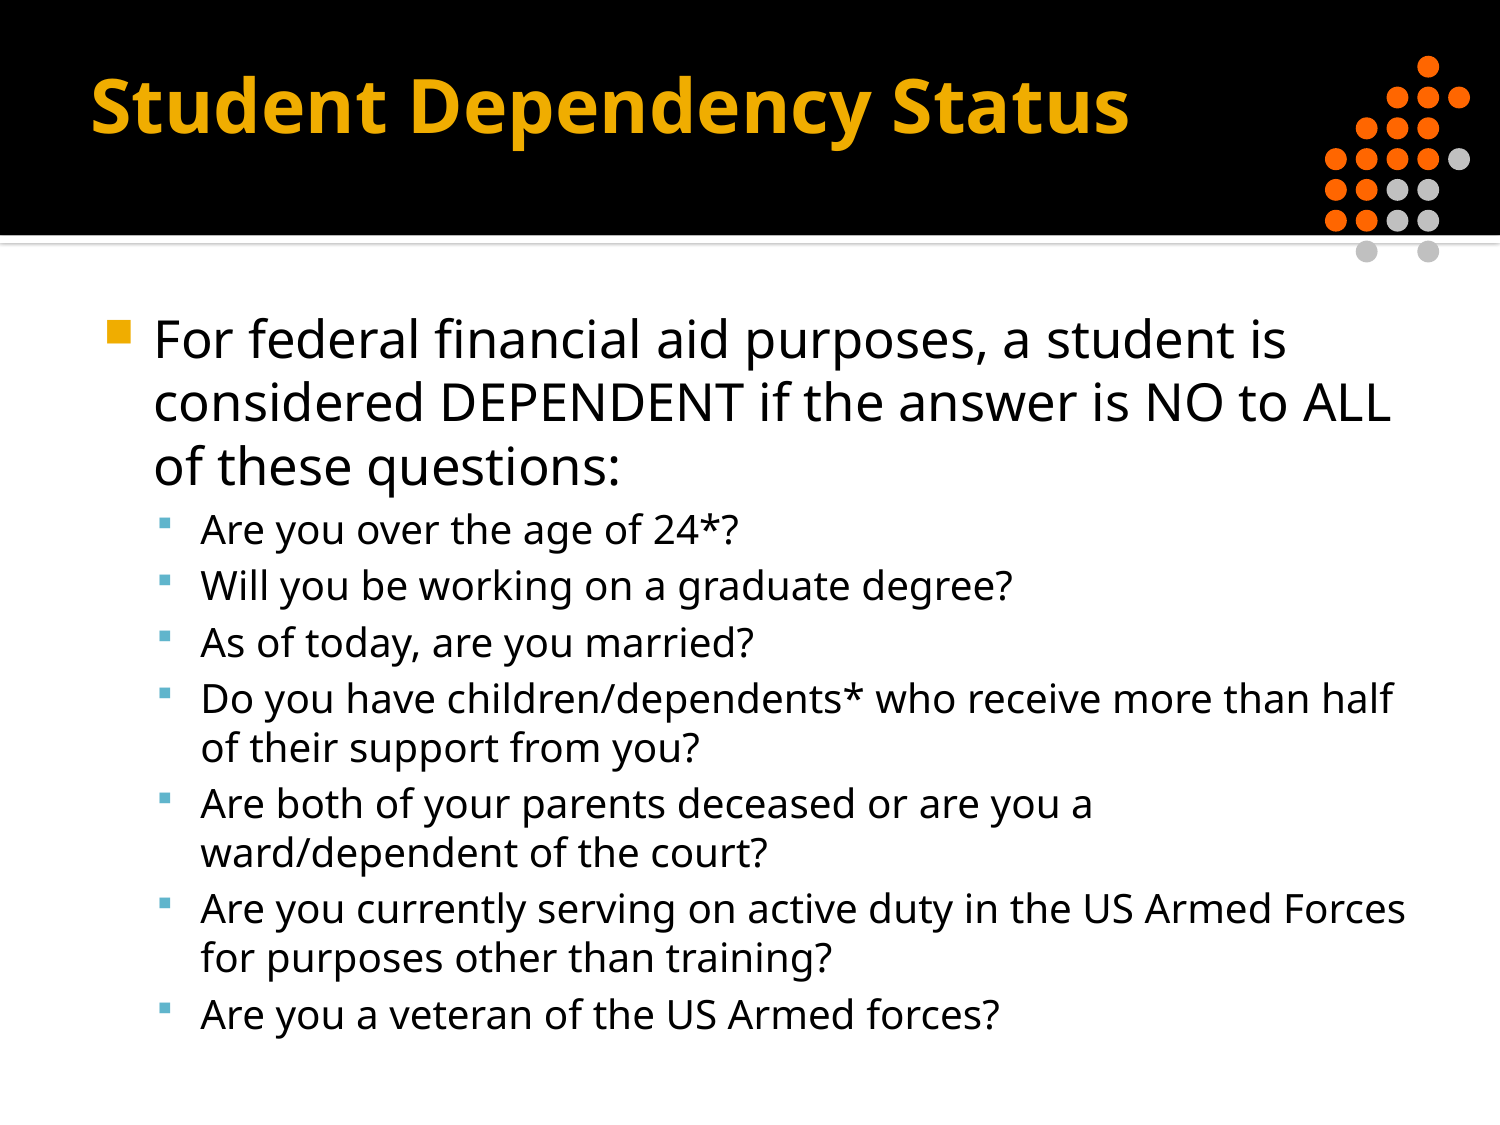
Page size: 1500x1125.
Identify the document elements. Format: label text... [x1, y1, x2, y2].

list For federal financial aid purposes, a student is considered DEPENDENT if the answer is NO to ALL of these questions: Are you over the age of 24*? Will you be working on a graduate degree? As of today, are you married? Do you have children/dependents* who receive more than half of their support from you? Are both of your parents deceased or are you a ward/dependent of the court? Are you currently serving on active duty in the US Armed Forces for purposes other than training? Are you a veteran of the US Armed forces? [75, 291, 1425, 1050]
title Student Dependency Status [75, 20, 1313, 187]
